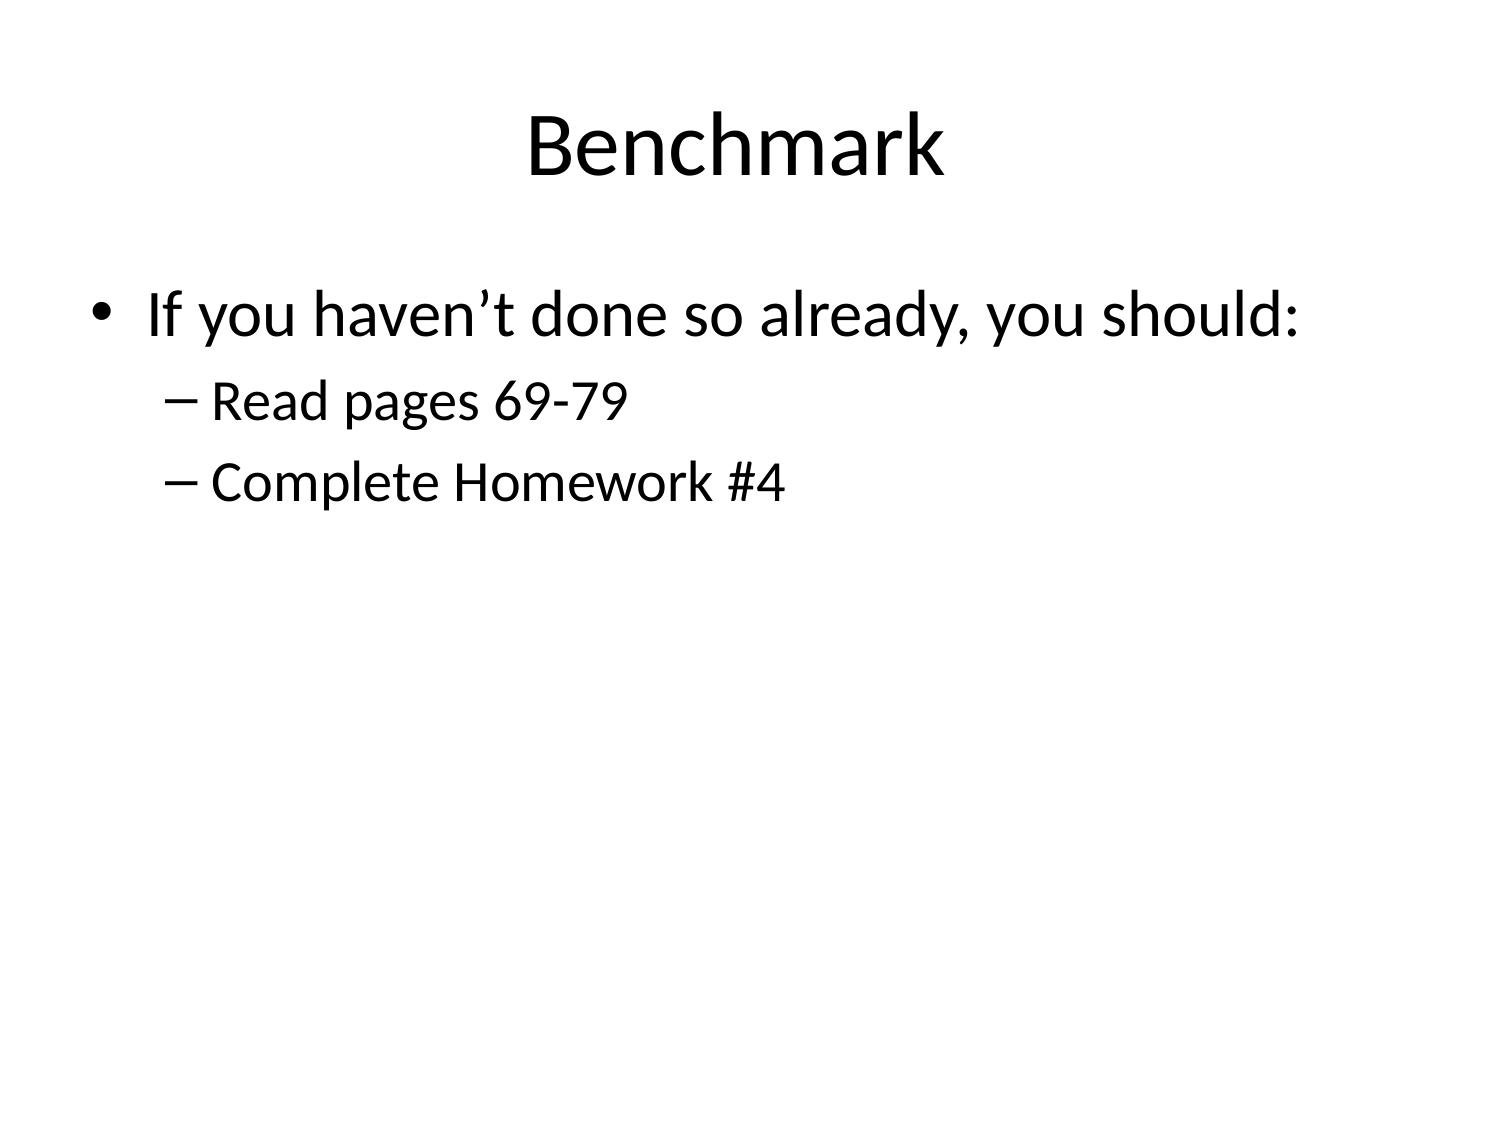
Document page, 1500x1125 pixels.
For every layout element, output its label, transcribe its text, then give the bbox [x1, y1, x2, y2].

list If you haven’t done so already, you should: Read pages 69-79 Complete Homework #4 [75, 262, 1425, 1005]
title Benchmark [75, 45, 1425, 233]
